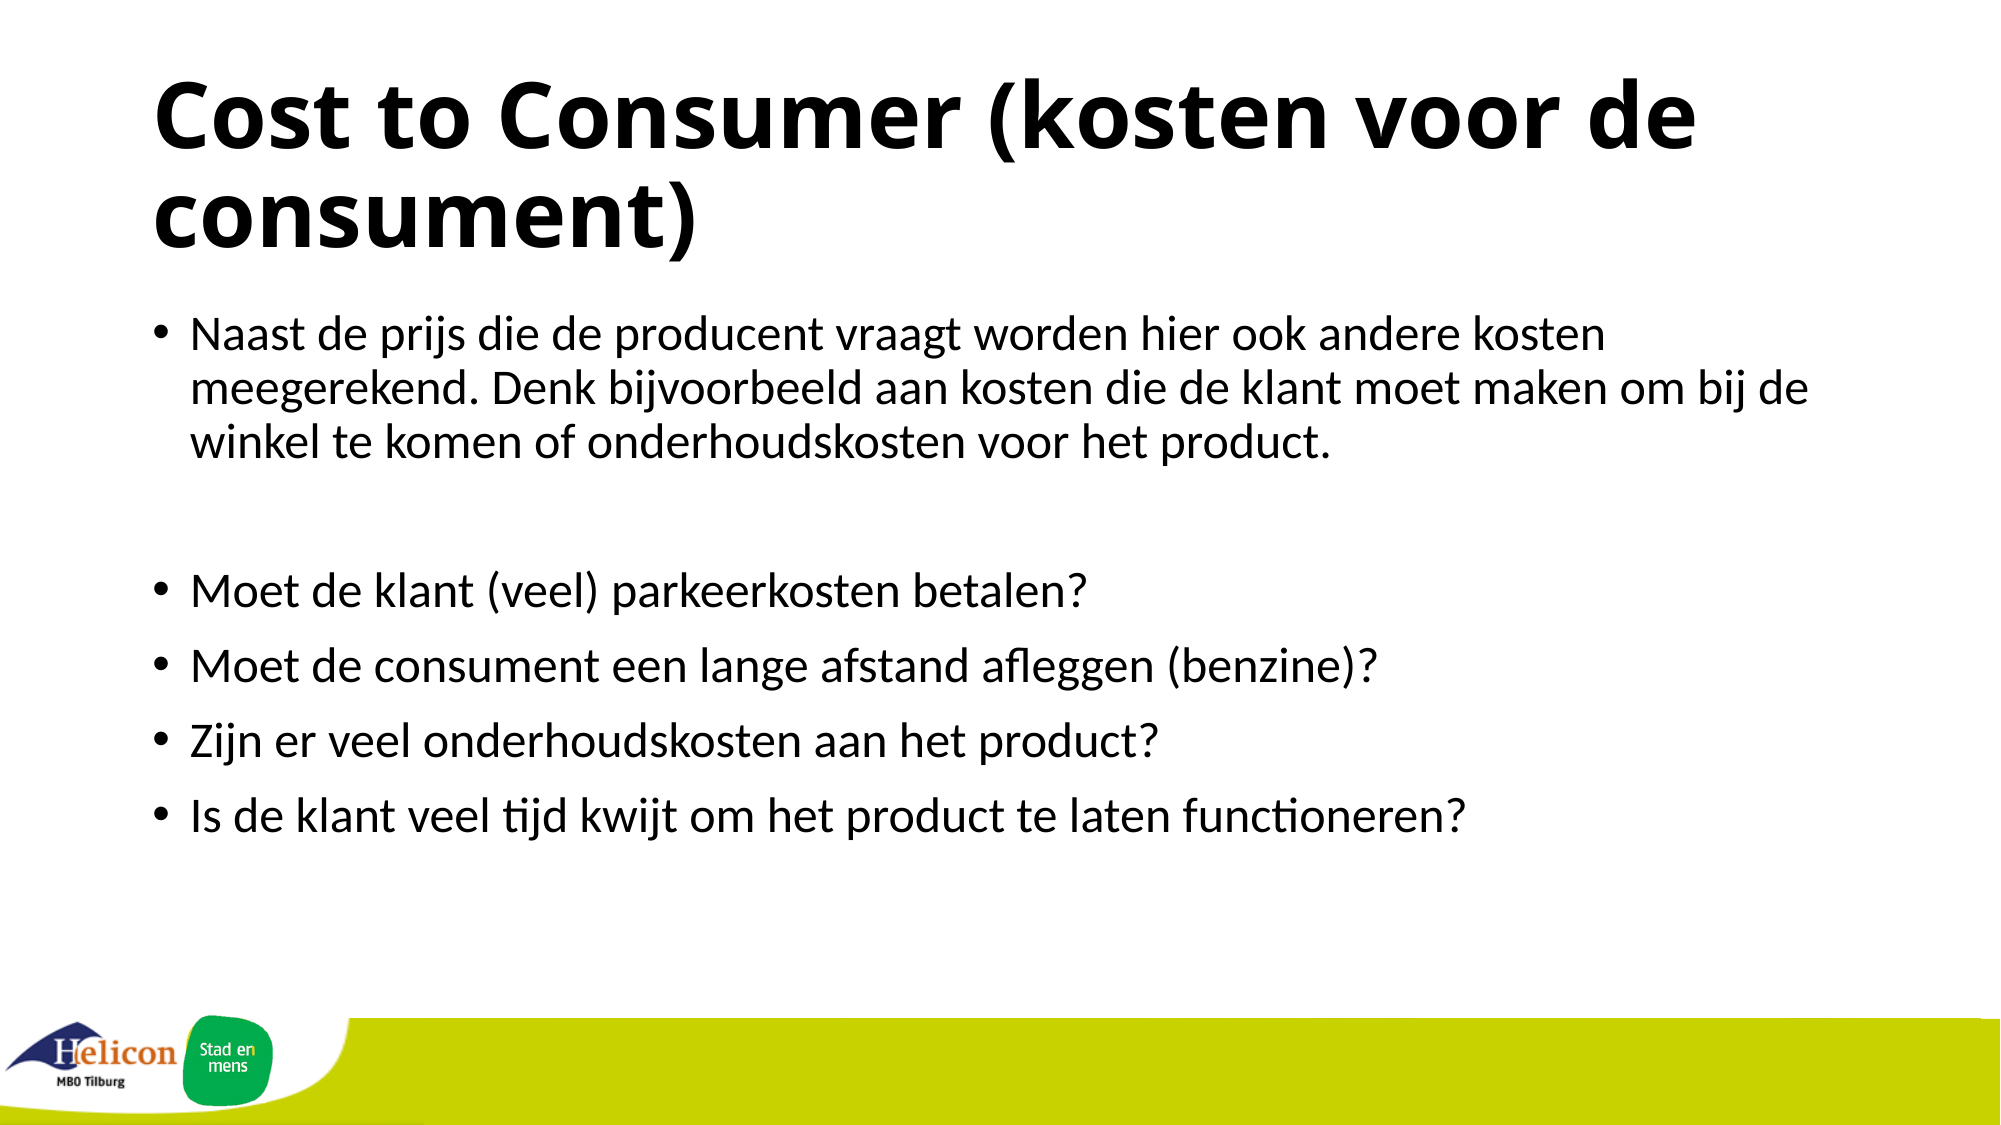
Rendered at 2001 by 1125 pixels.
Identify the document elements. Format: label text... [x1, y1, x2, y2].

title Cost to Consumer (kosten voor de consument) [137, 59, 1863, 278]
list Naast de prijs die de producent vraagt worden hier ook andere kosten meegerekend. Denk bijvoorbeeld aan kosten die de klant moet maken om bij de winkel te komen of onderhoudskosten voor het product. Moet de klant (veel) parkeerkosten betalen? Moet de consument een lange afstand afleggen (benzine)? Zijn er veel onderhoudskosten aan het product? Is de klant veel tijd kwijt om het product te laten functioneren? [137, 299, 1863, 1014]
picture [0, 1014, 424, 1125]
